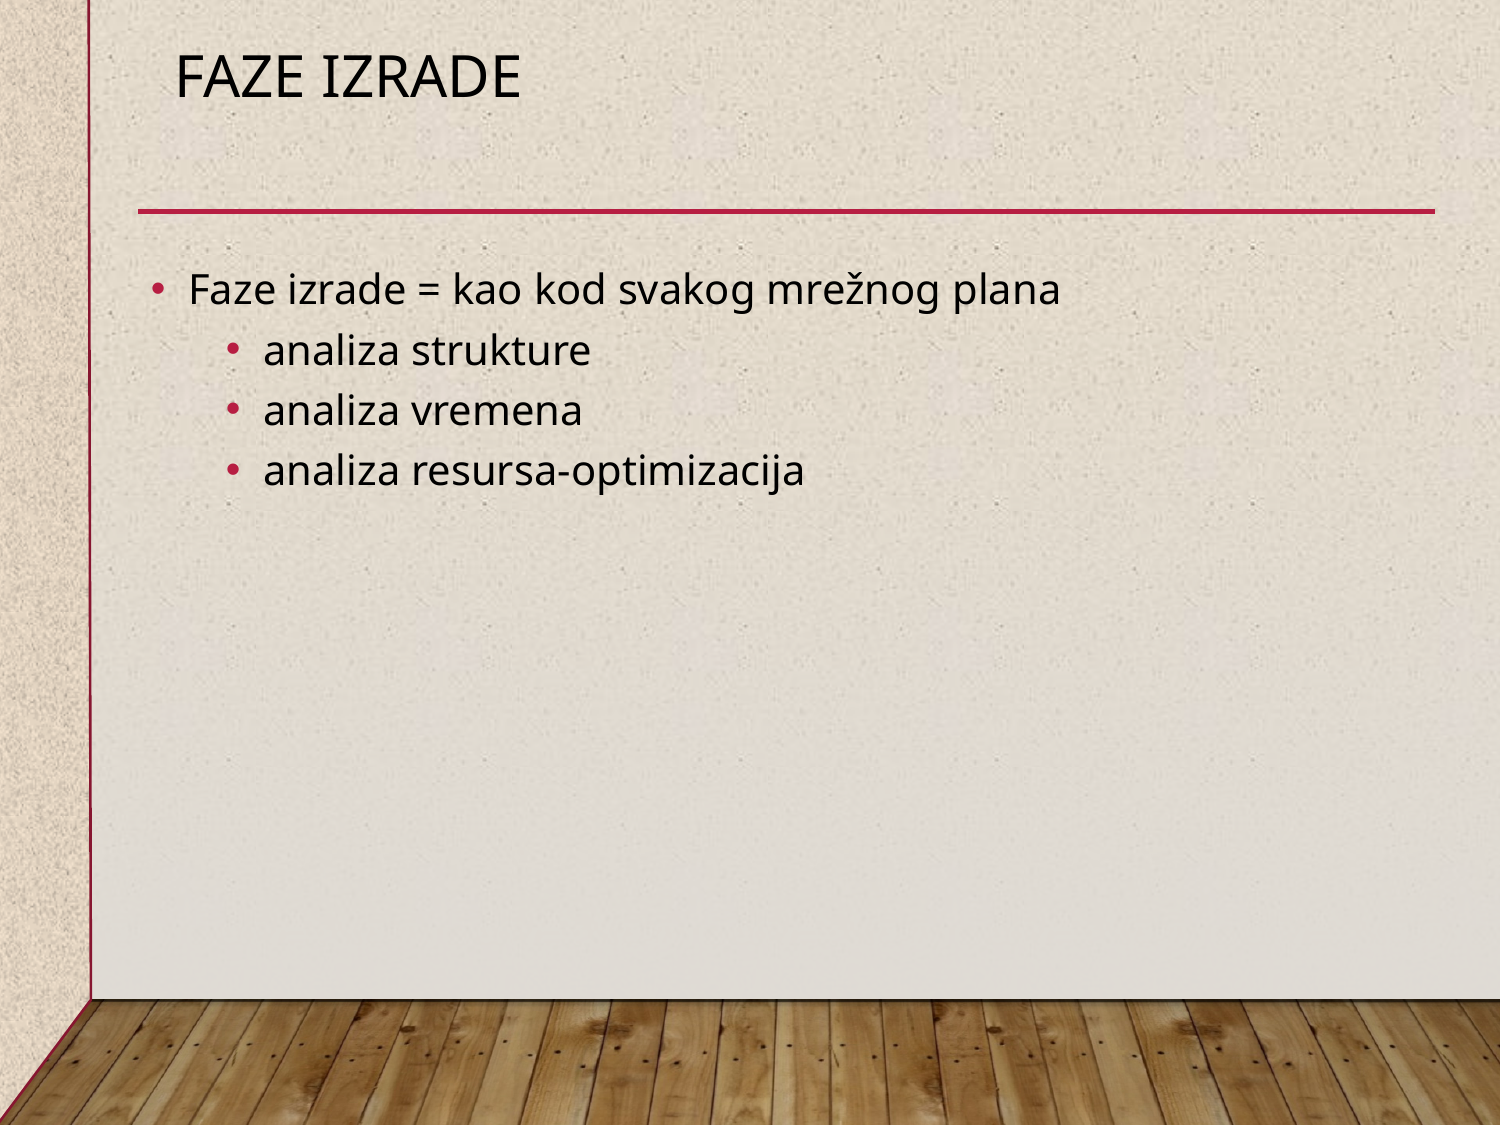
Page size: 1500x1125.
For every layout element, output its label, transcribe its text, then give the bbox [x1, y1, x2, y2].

title Faze izrade [159, 32, 1412, 205]
picture [91, 0, 1500, 395]
picture [0, 999, 1500, 1125]
list Faze izrade = kao kod svakog mrežnog plana analiza strukture analiza vremena analiza resursa-optimizacija [135, 255, 1436, 976]
